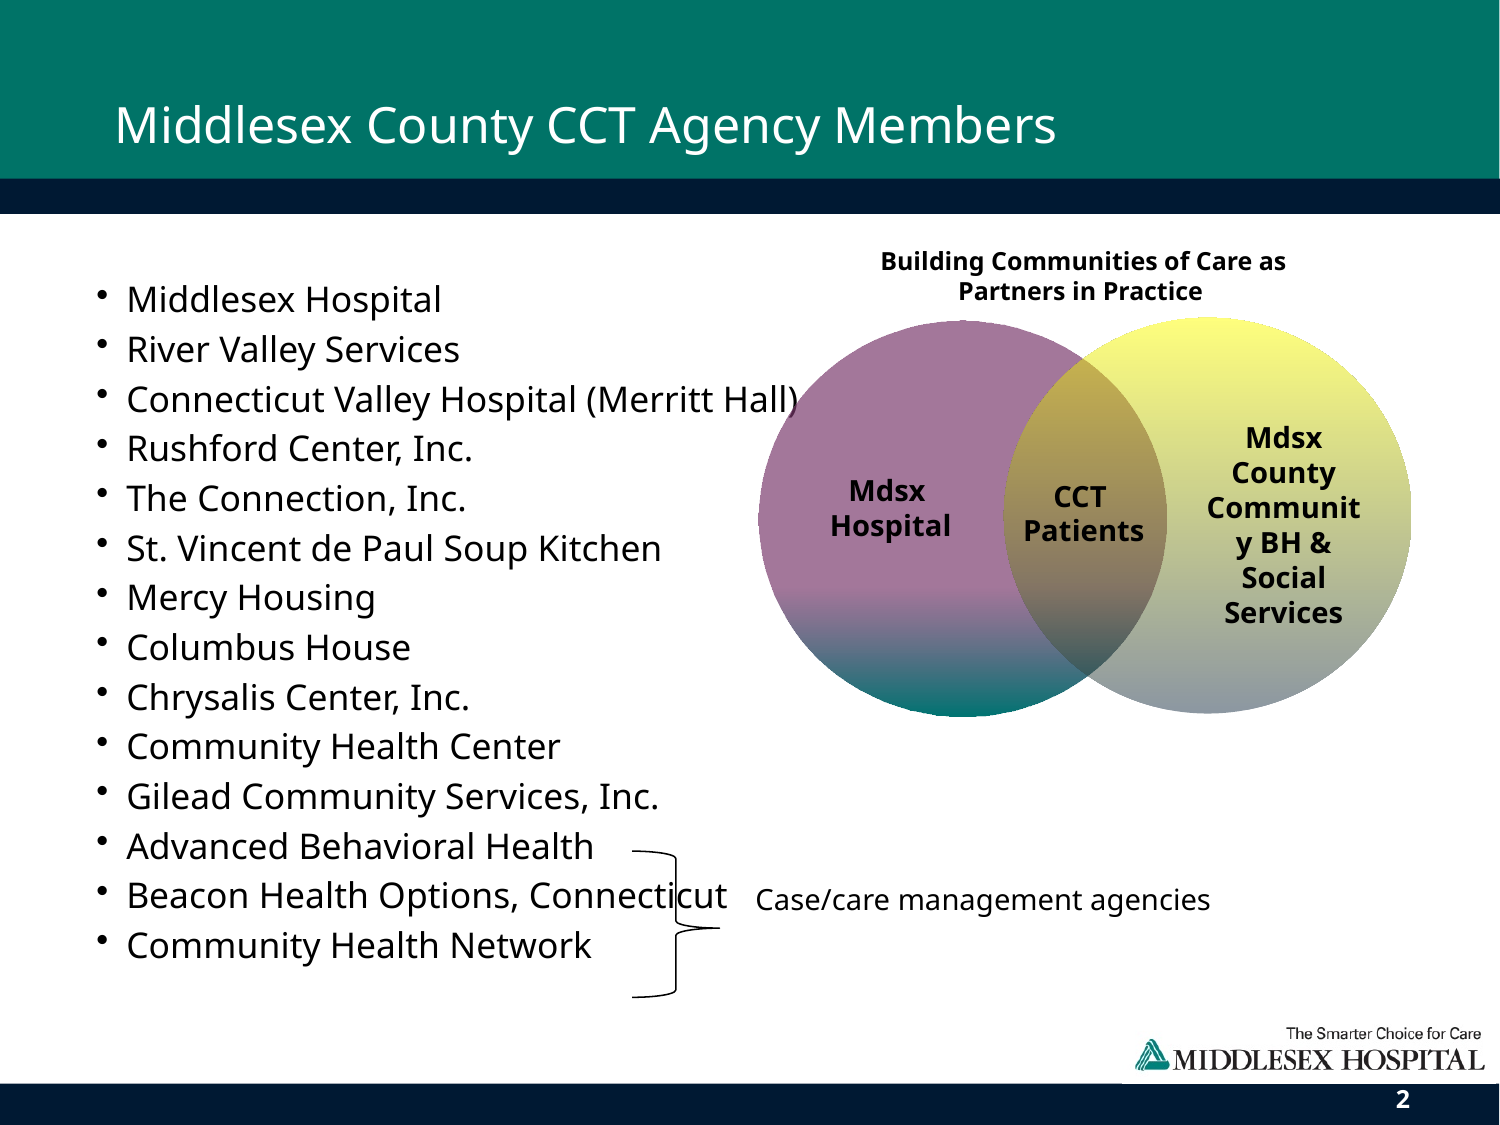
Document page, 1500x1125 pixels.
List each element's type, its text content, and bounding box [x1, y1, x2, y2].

text_box Mdsx County Community BH & Social Services [1190, 411, 1378, 637]
list Middlesex Hospital River Valley Services Connecticut Valley Hospital (Merritt Hall) Rushford Center, Inc. The Connection, Inc. St. Vincent de Paul Soup Kitchen Mercy Housing Columbus House Chrysalis Center, Inc. Community Health Center Gilead Community Services, Inc. Advanced Behavioral Health Beacon Health Options, Connecticut Community Health Network [81, 255, 1269, 993]
text_box [758, 319, 1086, 717]
text_box [1007, 317, 1413, 715]
text_box CCT Patients [1003, 470, 1164, 556]
text_box Building Communities of Care as Partners in Practice [863, 237, 1305, 313]
slide_number 2 [1074, 1076, 1425, 1123]
text_box Mdsx Hospital [797, 464, 985, 550]
text_box Case/care management agencies [740, 873, 1229, 924]
text_box [631, 850, 721, 999]
picture [1122, 1017, 1496, 1084]
title Middlesex County CCT Agency Members [99, 72, 1300, 176]
